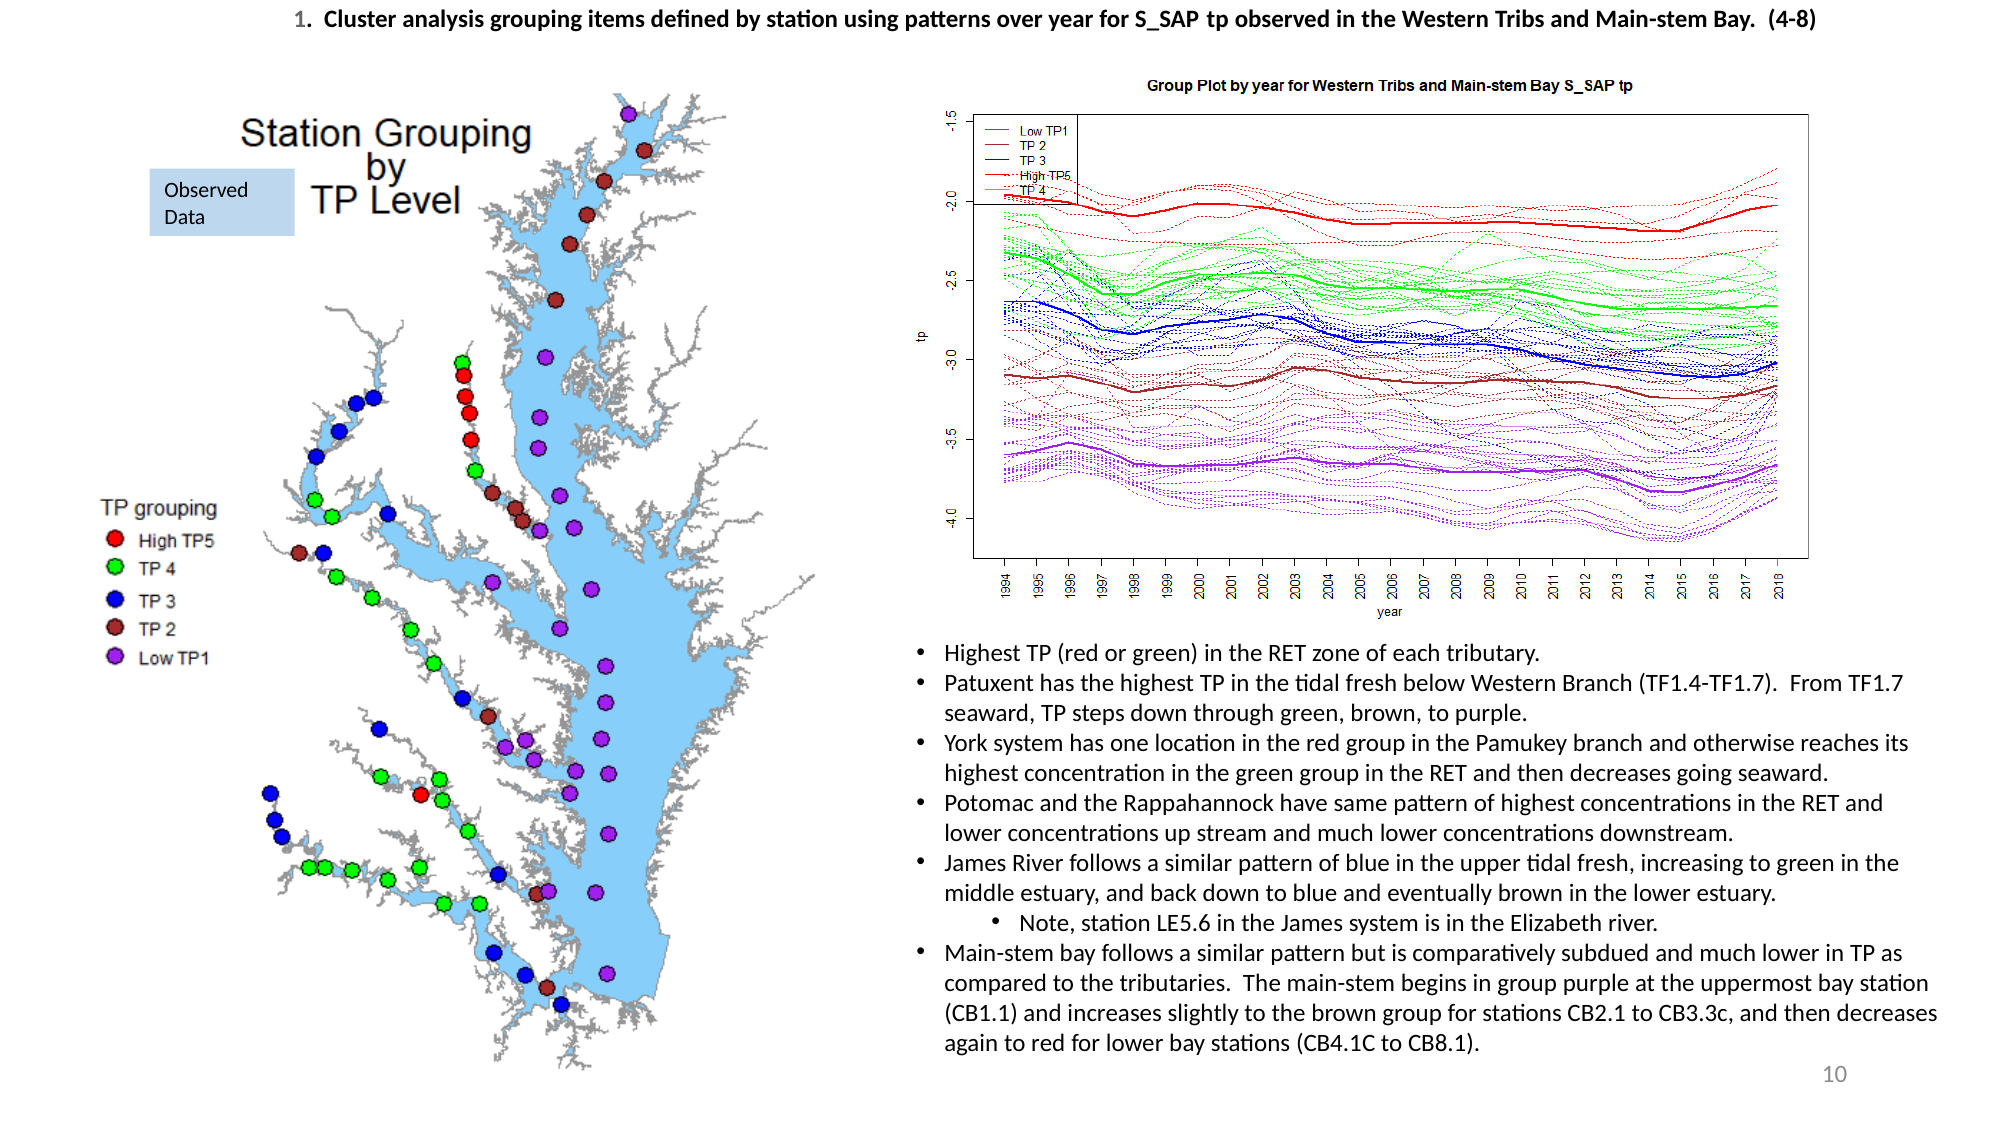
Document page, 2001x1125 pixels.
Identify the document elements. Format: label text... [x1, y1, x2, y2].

picture [30, 46, 1840, 1118]
slide_number 10 [1412, 1064, 1863, 1103]
text_box Highest TP (red or green) in the RET zone of each tributary. Patuxent has the highest TP in the tidal fresh below Western Branch (TF1.4-TF1.7). From TF1.7 seaward, TP steps down through green, brown, to purple. York system has one location in the red group in the Pamukey branch and otherwise reaches its highest concentration in the green group in the RET and then decreases going seaward. Potomac and the Rappahannock have same pattern of highest concentrations in the RET and lower concentrations up stream and much lower concentrations downstream. James River follows a similar pattern of blue in the upper tidal fresh, increasing to green in the middle estuary, and back down to blue and eventually brown in the lower estuary. Note, station LE5.6 in the James system is in the Elizabeth river. Main-stem bay follows a similar pattern but is comparatively subdued and much lower in TP as compared to the tributaries. The main-stem begins in group purple at the uppermost bay station (CB1.1) and increases slightly to the brown group for stations CB2.1 to CB3.3c, and then decreases again to red for lower bay stations (CB4.1C to CB8.1). [924, 629, 1958, 1064]
text_box 1. Cluster analysis grouping items defined by station using patterns over year for S_SAP tp observed in the Western Tribs and Main-stem Bay. (4-8) [278, 0, 1841, 40]
